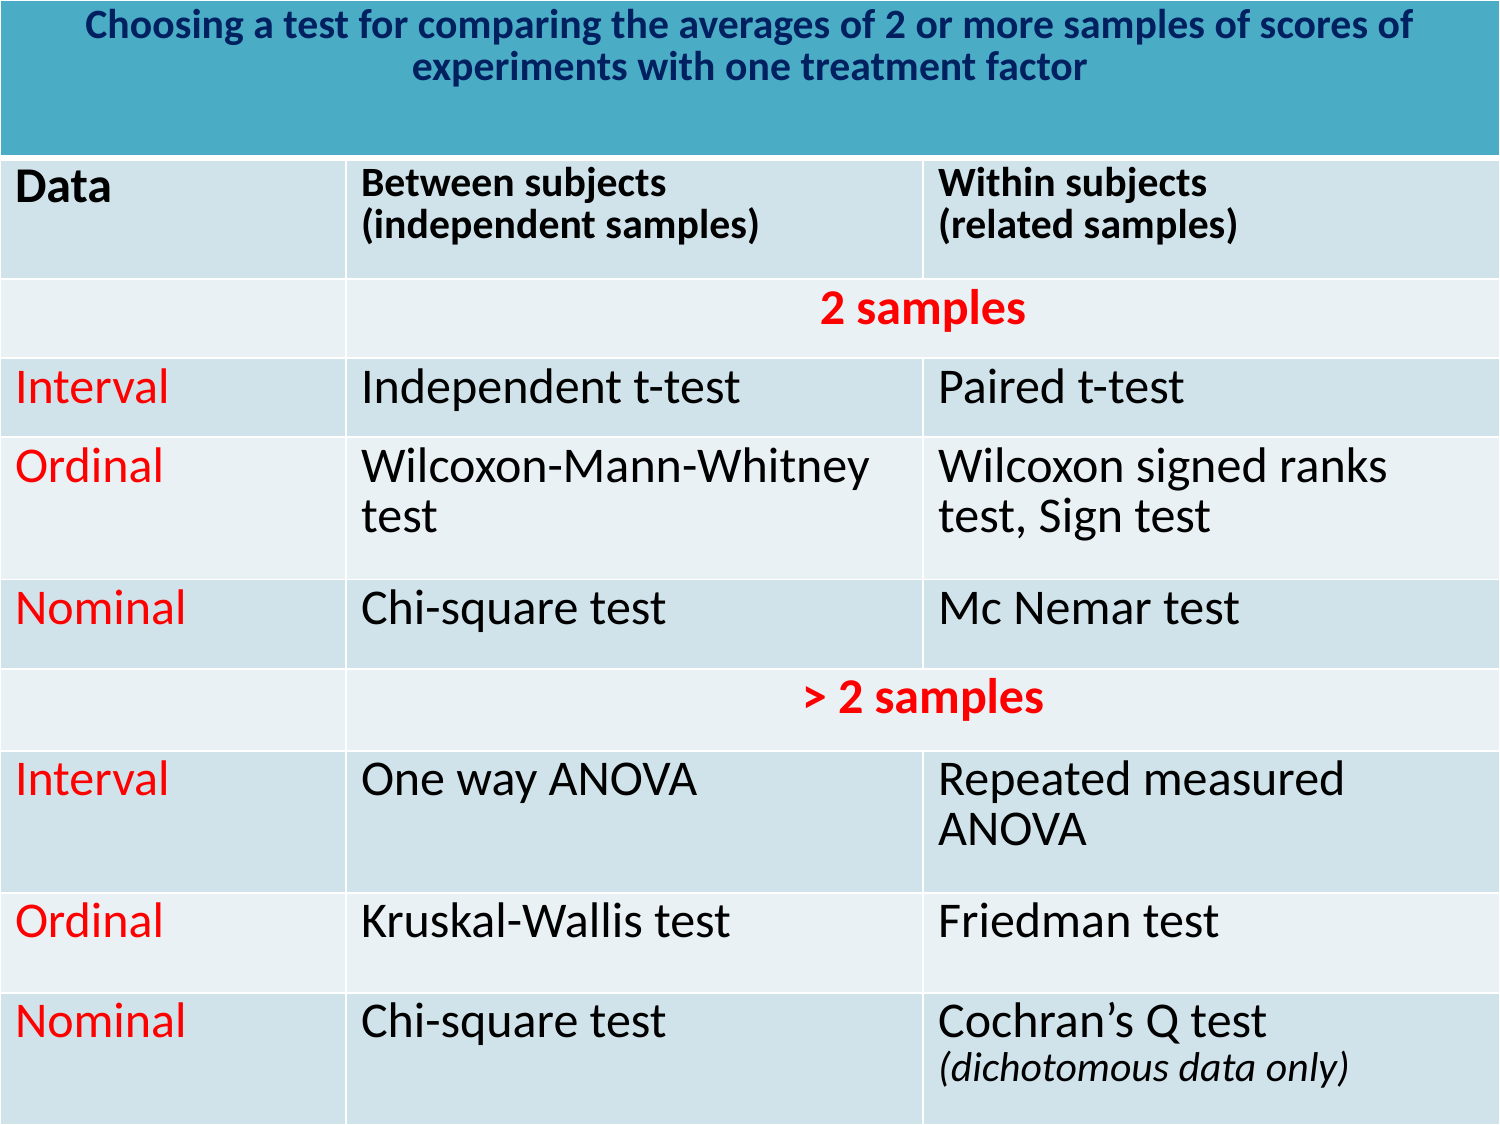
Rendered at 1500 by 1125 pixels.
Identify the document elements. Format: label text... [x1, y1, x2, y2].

table_cell Ordinal [1, 894, 345, 992]
table_cell Wilcoxon signed ranks test, Sign test [924, 438, 1499, 579]
table_cell One way ANOVA [347, 752, 922, 892]
table_cell Wilcoxon-Mann-Whitney test [347, 438, 922, 579]
table_cell Nominal [1, 994, 345, 1124]
table_cell Friedman test [924, 894, 1499, 992]
table_cell Interval [1, 359, 345, 436]
table_header Choosing a test for comparing the averages of 2 or more samples of scores of experiments with one treatment factor [1, 1, 1499, 155]
table_cell Within subjects (related samples) [924, 161, 1499, 278]
table_cell Chi-square test [347, 580, 922, 668]
table_cell Kruskal-Wallis test [347, 894, 922, 992]
table_cell [1, 670, 345, 750]
table_cell Chi-square test [347, 994, 922, 1124]
table_cell [1, 280, 345, 357]
table_cell Repeated measured ANOVA [924, 752, 1499, 892]
table_cell Cochran’s Q test (dichotomous data only) [924, 994, 1499, 1124]
table_cell Mc Nemar test [924, 580, 1499, 668]
table_cell 2 samples [347, 280, 1499, 357]
table_cell Interval [1, 752, 345, 892]
table_cell Independent t-test [347, 359, 922, 436]
table_cell Paired t-test [924, 359, 1499, 436]
table_cell Data [1, 161, 345, 278]
table_cell > 2 samples [347, 670, 1499, 750]
table_cell Nominal [1, 580, 345, 668]
table_cell Ordinal [1, 438, 345, 579]
table_cell Between subjects (independent samples) [347, 161, 922, 278]
